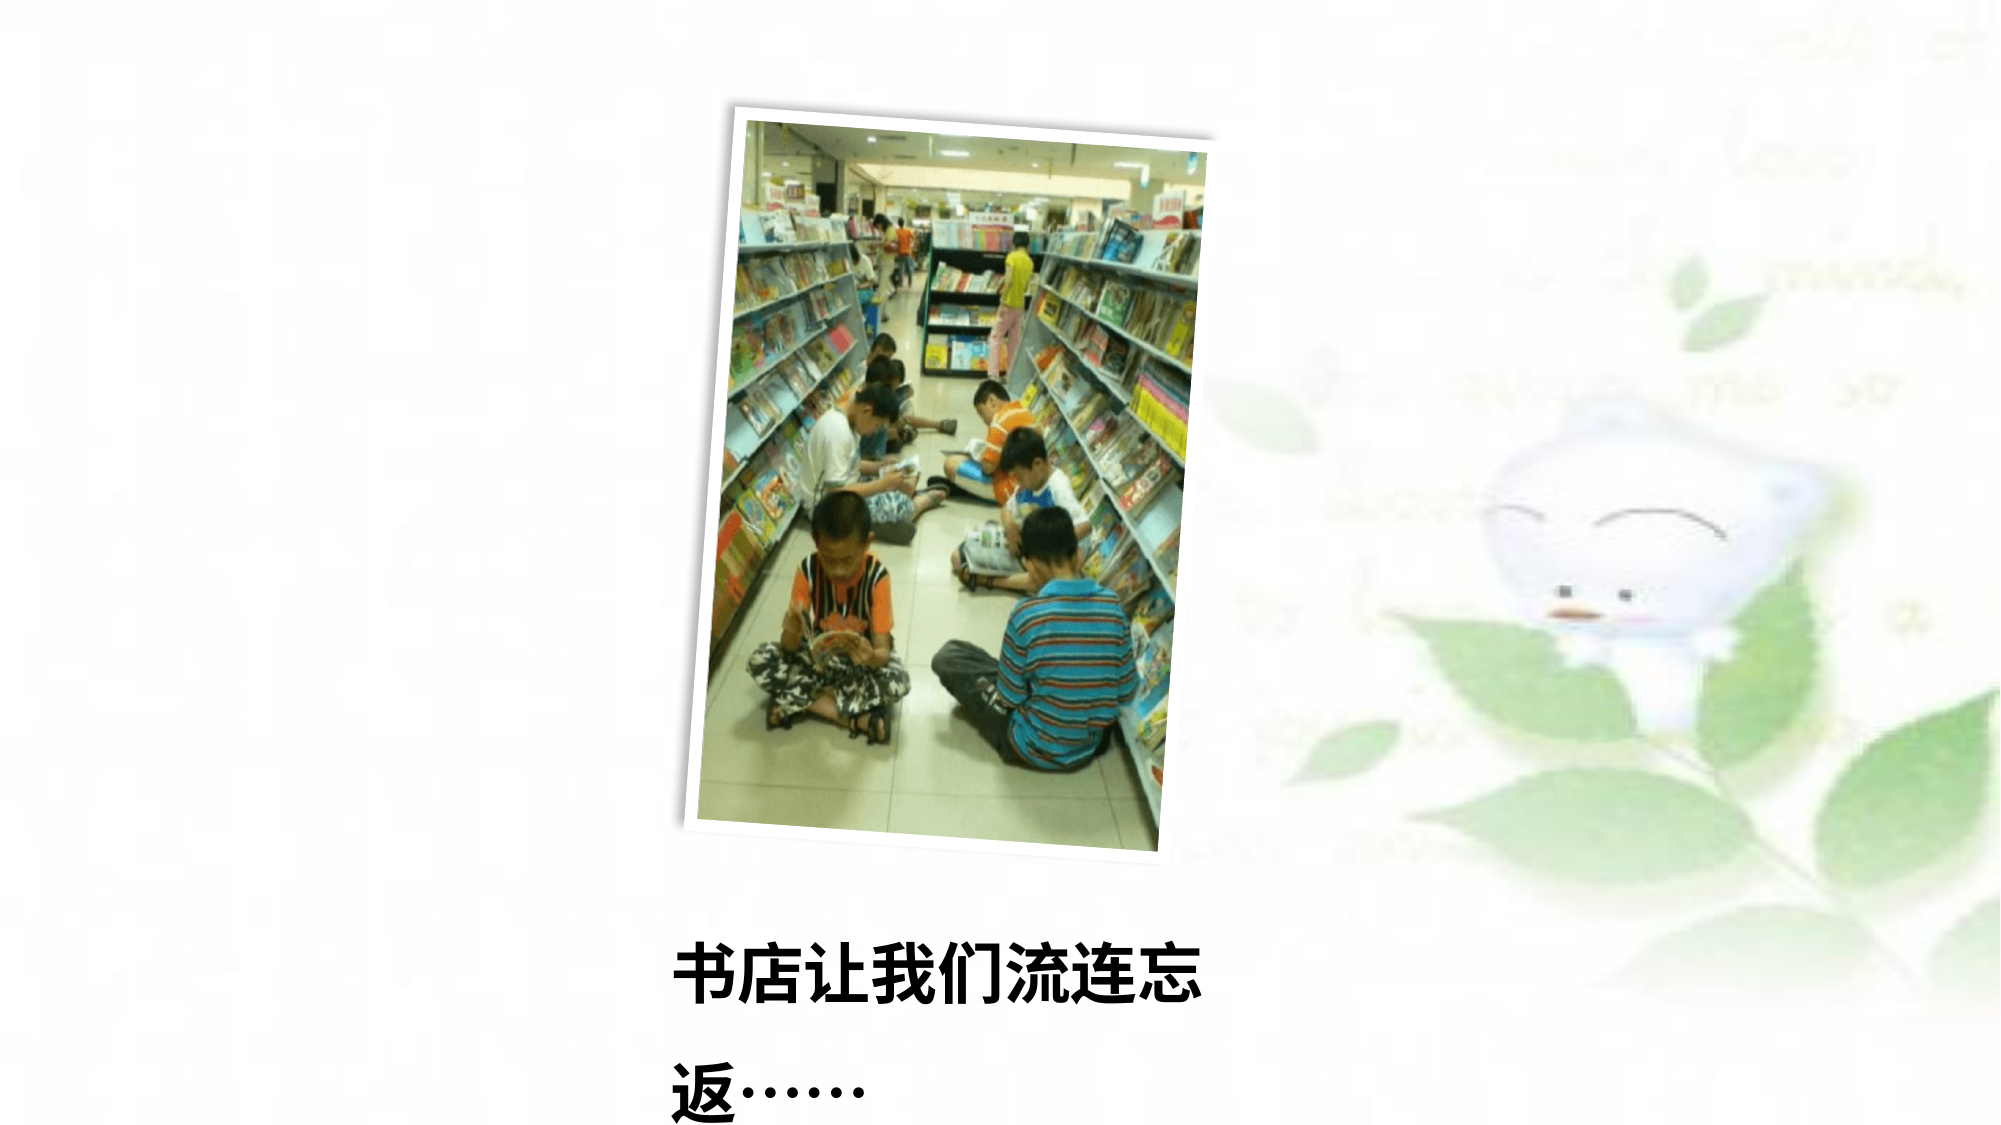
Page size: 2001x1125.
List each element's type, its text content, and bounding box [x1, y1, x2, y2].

text_box 书店让我们流连忘返…… [655, 884, 1281, 1125]
picture [0, 0, 2001, 1125]
